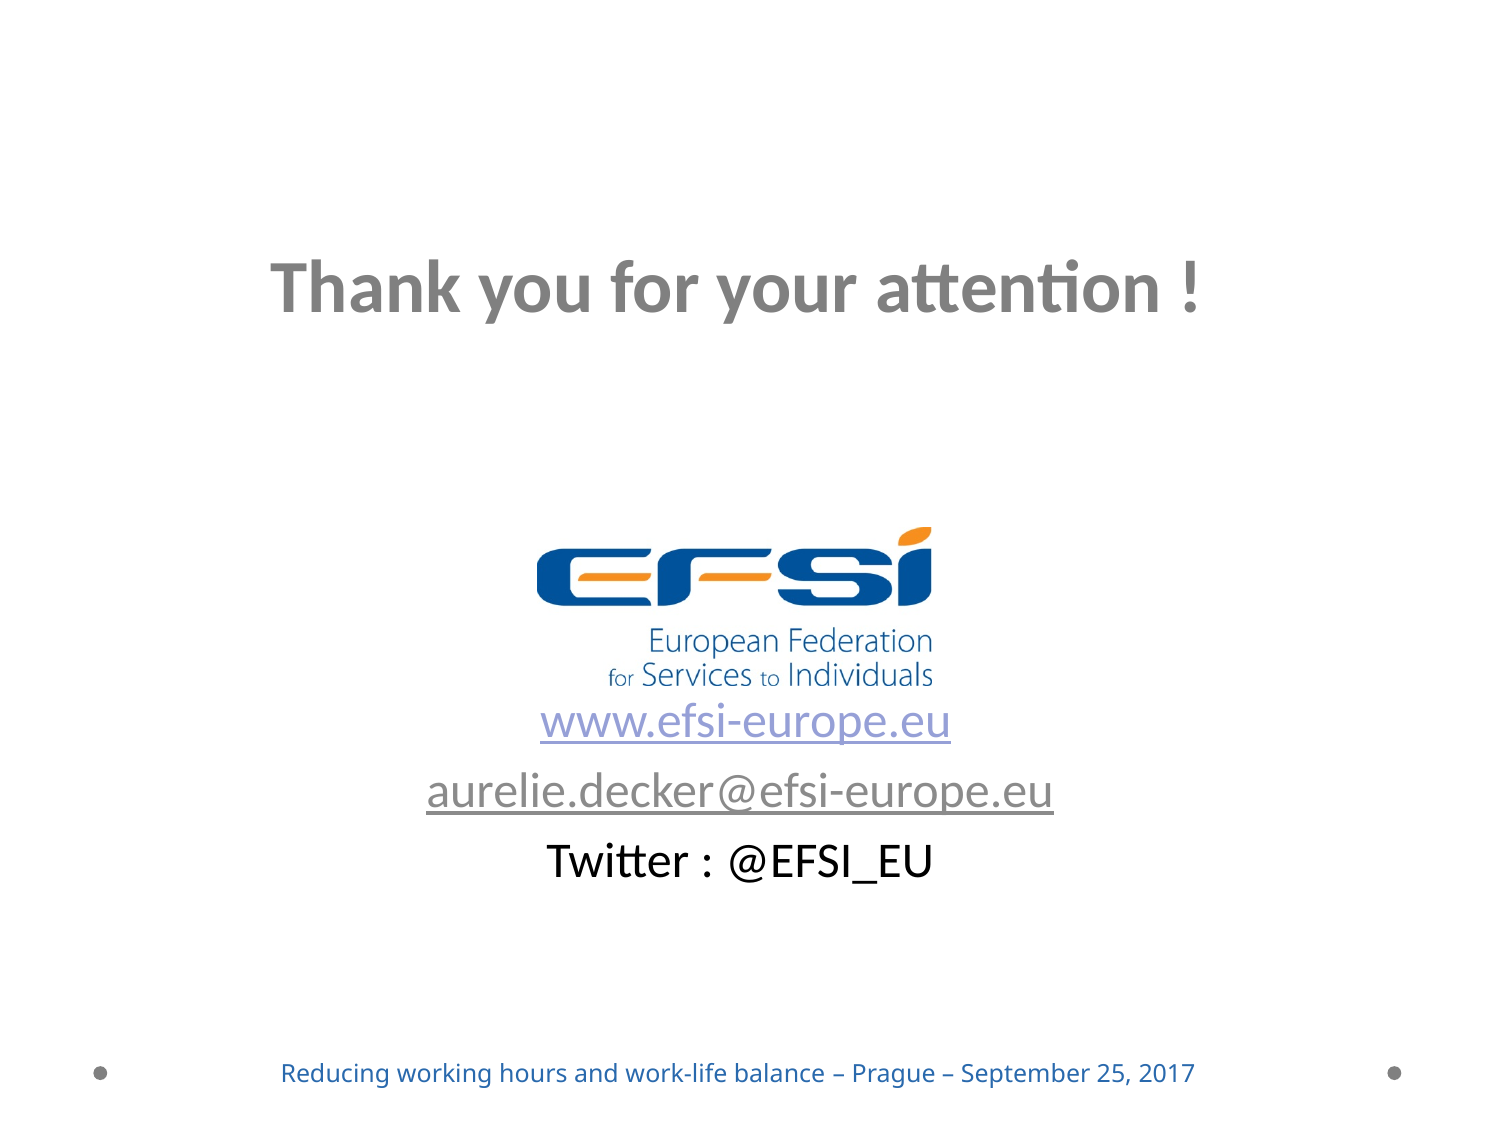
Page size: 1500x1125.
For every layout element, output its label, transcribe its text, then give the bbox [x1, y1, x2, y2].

picture [537, 526, 932, 686]
footer Reducing working hours and work-life balance – Prague – September 25, 2017 [108, 1042, 1376, 1103]
title [123, 54, 1399, 1059]
subtitle Thank you for your attention ! www.efsi-europe.eu aurelie.decker@efsi-europe.eu Twitter : @EFSI_EU [131, 125, 1360, 941]
